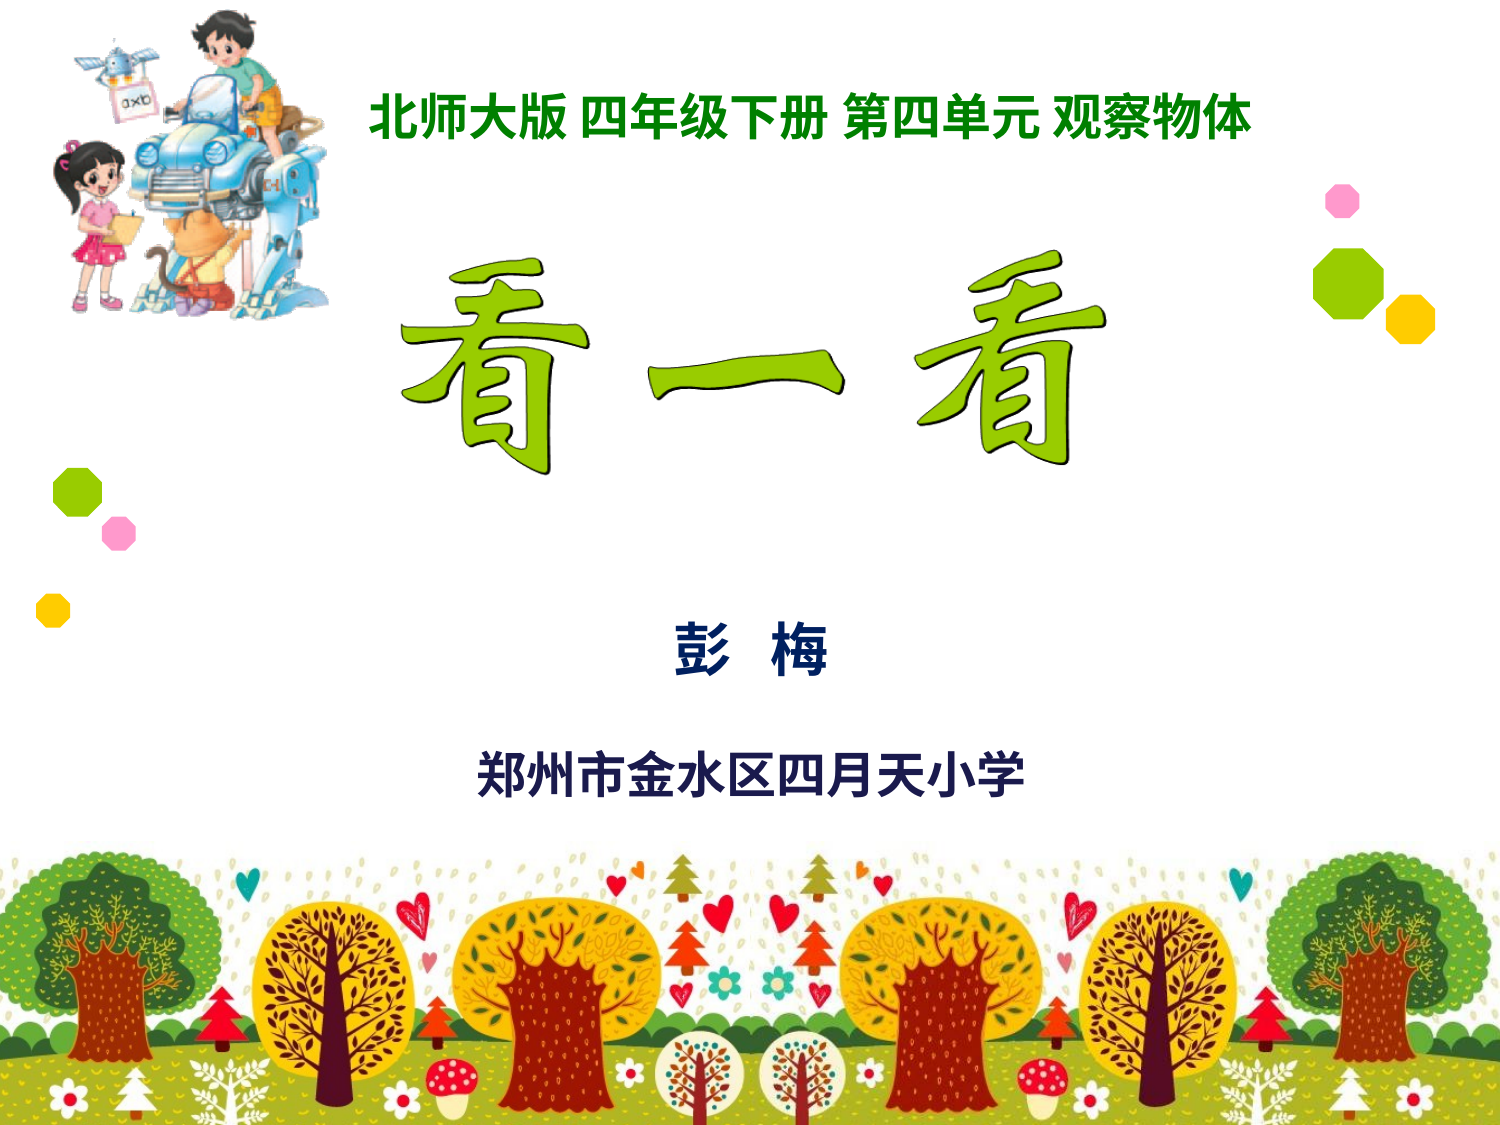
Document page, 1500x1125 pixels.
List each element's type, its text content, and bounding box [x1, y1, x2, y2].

picture [53, 0, 337, 325]
text_box 彭 梅 [2, 605, 1500, 691]
text_box 郑州市金水区四月天小学 [2, 736, 1500, 811]
picture [391, 247, 1112, 482]
picture [0, 841, 1500, 1125]
text_box 北师大版 四年级下册 第四单元 观察物体 [353, 78, 1458, 153]
